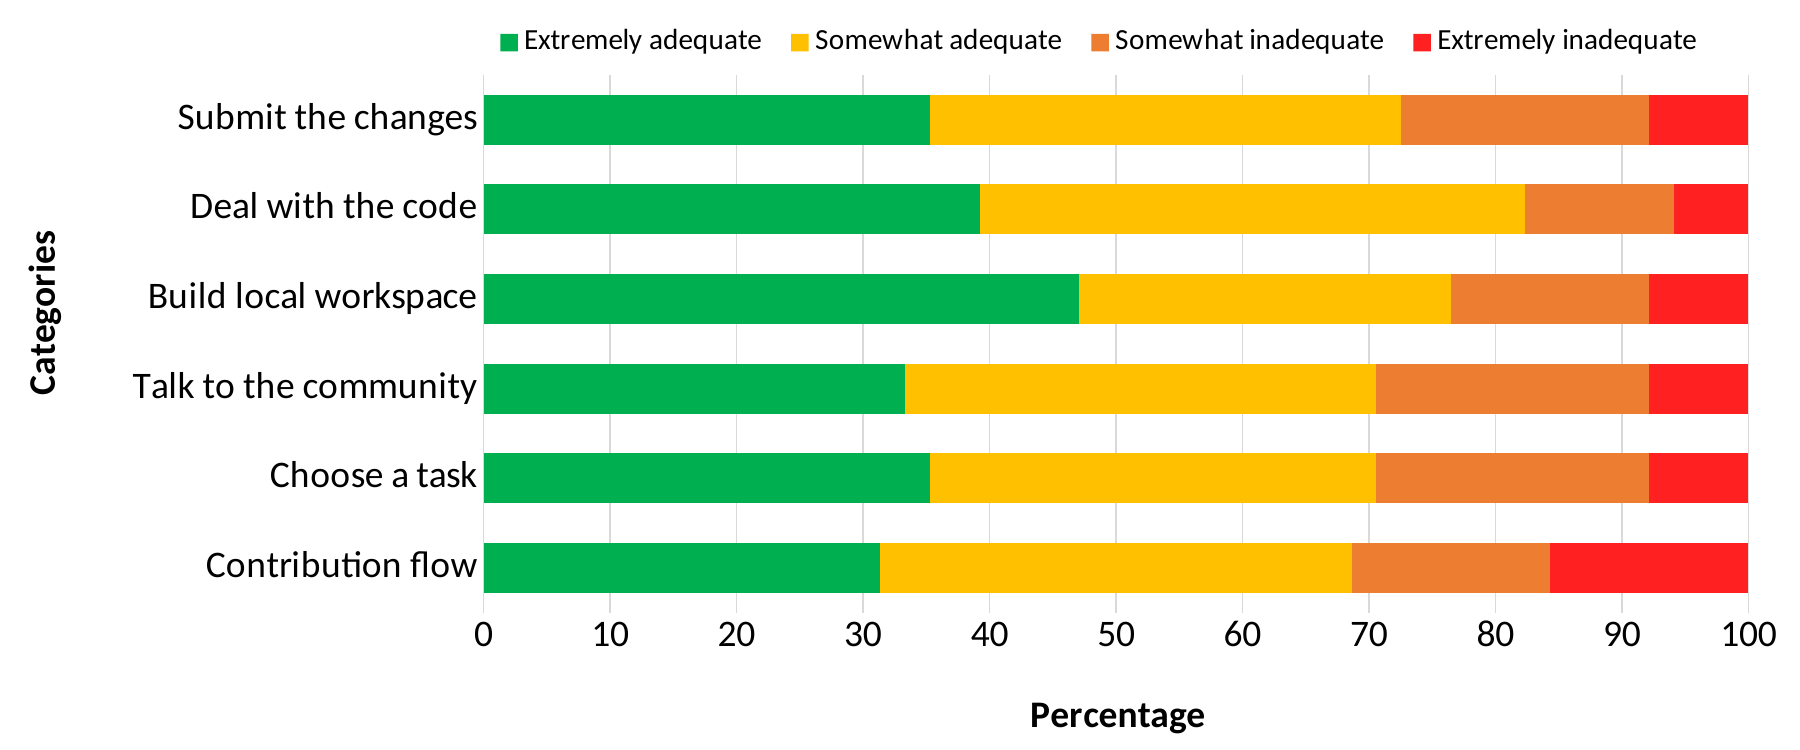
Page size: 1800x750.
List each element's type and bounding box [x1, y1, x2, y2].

chart [0, 0, 1800, 750]
